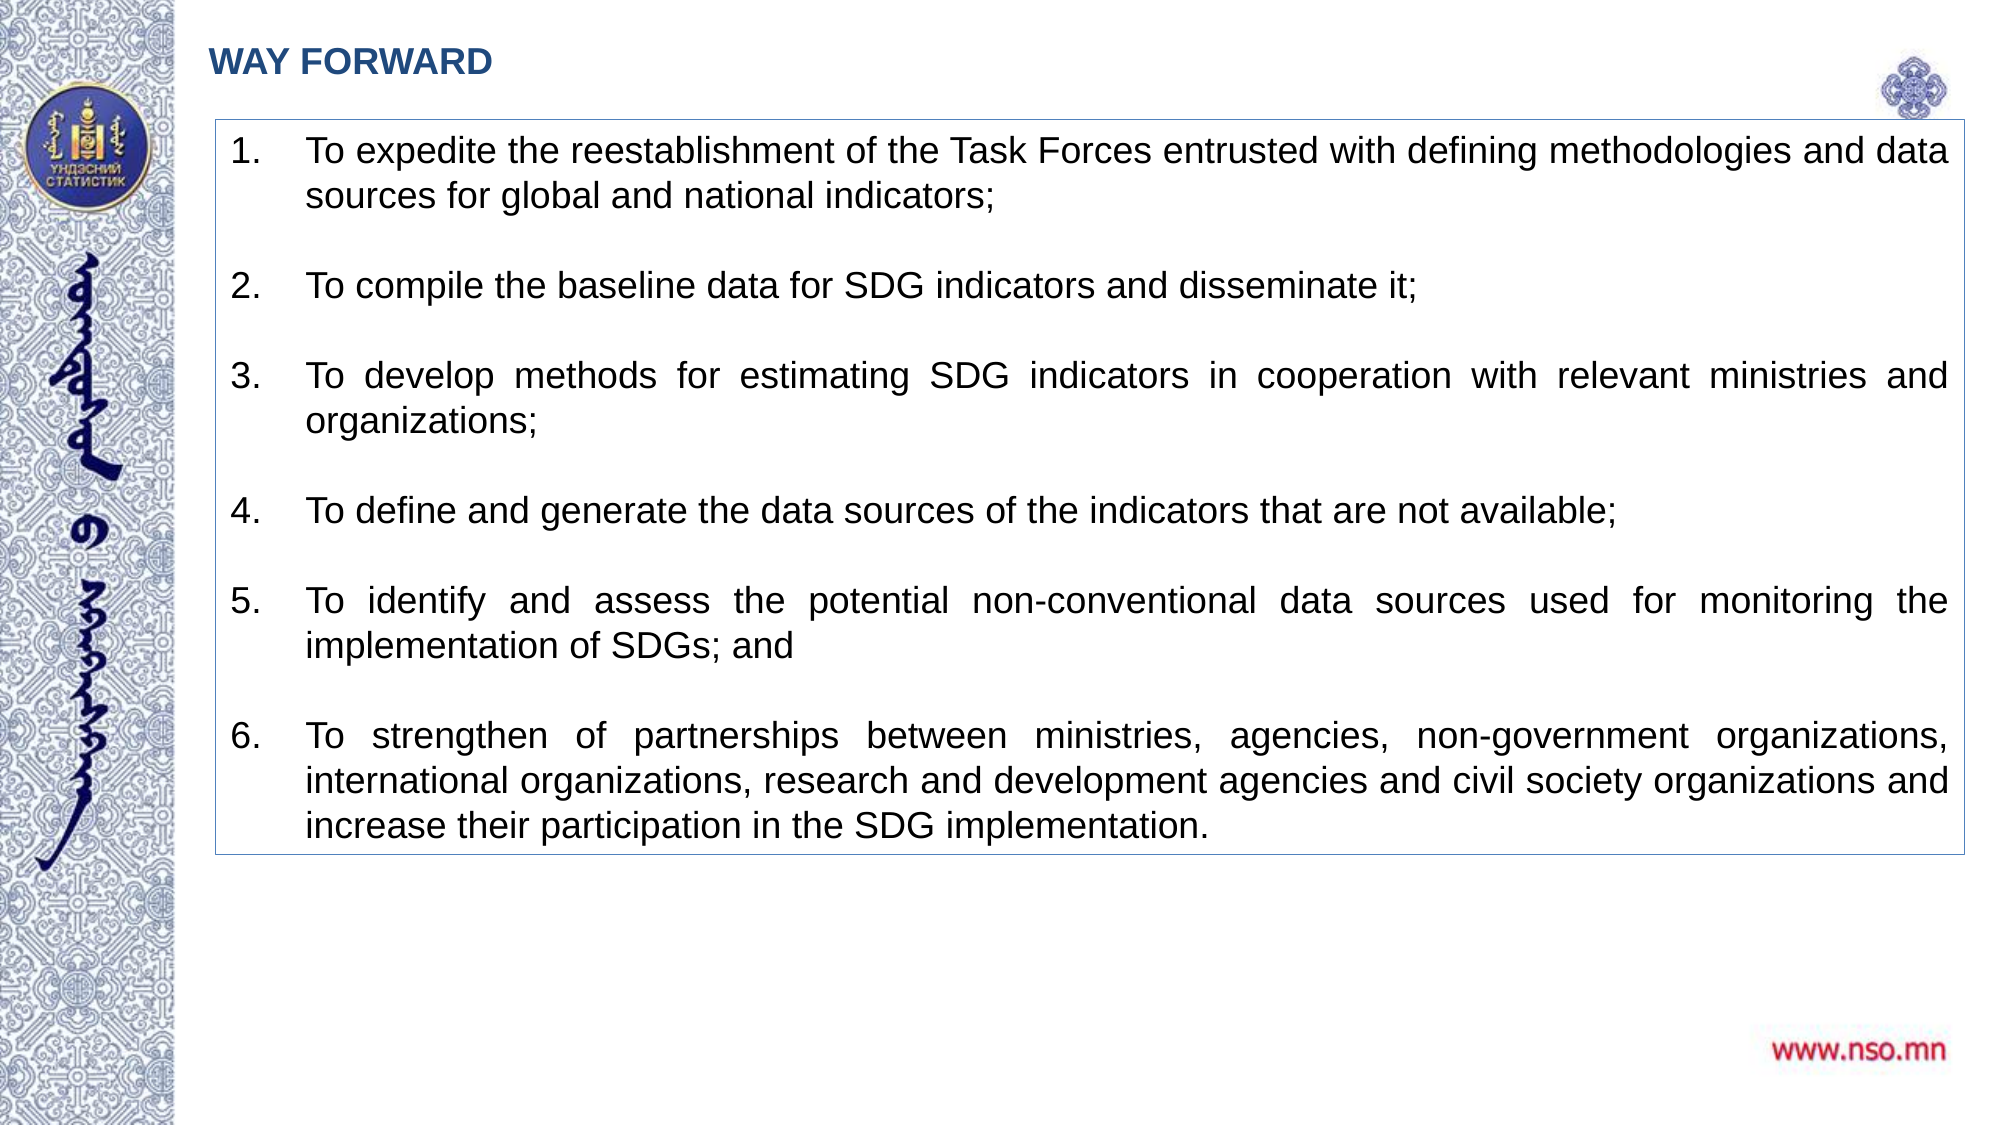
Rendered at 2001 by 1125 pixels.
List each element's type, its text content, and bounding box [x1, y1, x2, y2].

picture [0, 0, 2001, 1125]
text_box WAY FORWARD [193, 29, 1677, 89]
text_box To expedite the reestablishment of the Task Forces entrusted with defining methodologies and data sources for global and national indicators; To compile the baseline data for SDG indicators and disseminate it; To develop methods for estimating SDG indicators in cooperation with relevant ministries and organizations; To define and generate the data sources of the indicators that are not available; To identify and assess the potential non-conventional data sources used for monitoring the implementation of SDGs; and To strengthen of partnerships between ministries, agencies, non-government organizations, international organizations, research and development agencies and civil society organizations and increase their participation in the SDG implementation. [214, 117, 1966, 856]
